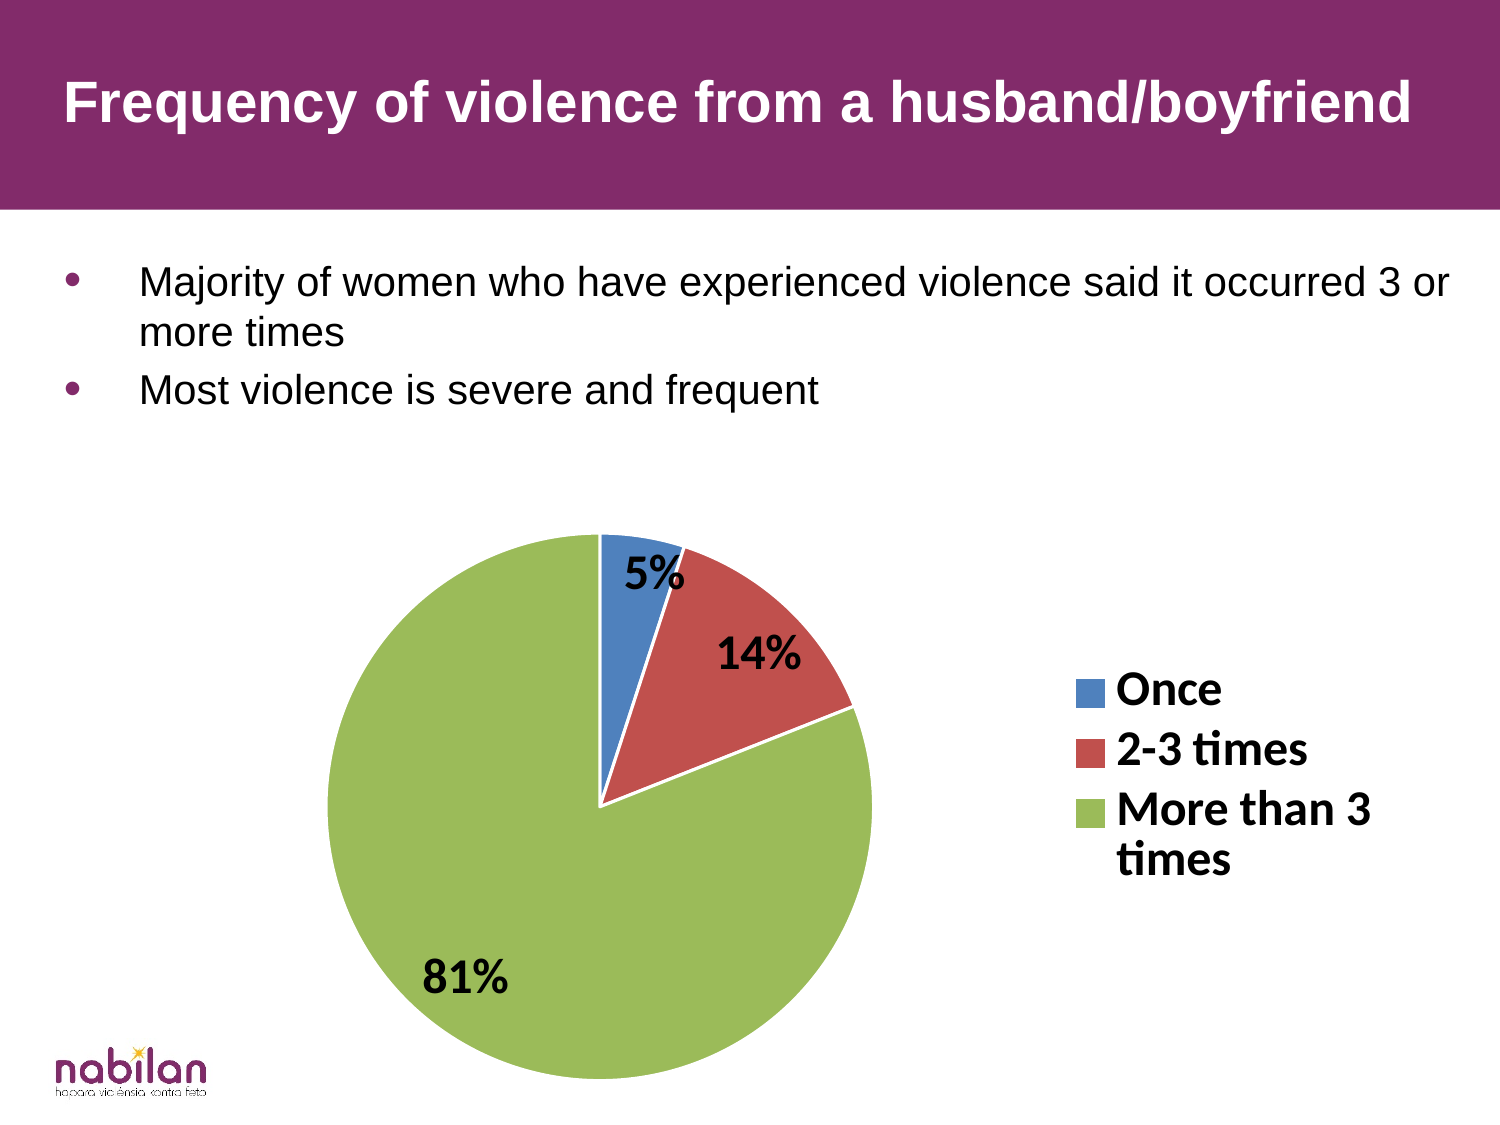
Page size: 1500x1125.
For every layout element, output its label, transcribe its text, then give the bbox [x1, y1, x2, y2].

chart [189, 463, 1401, 1094]
picture [48, 1038, 213, 1107]
list Majority of women who have experienced violence said it occurred 3 or more times Most violence is severe and frequent [48, 247, 1486, 950]
list Frequency of violence from a husband/boyfriend [48, 56, 1444, 159]
